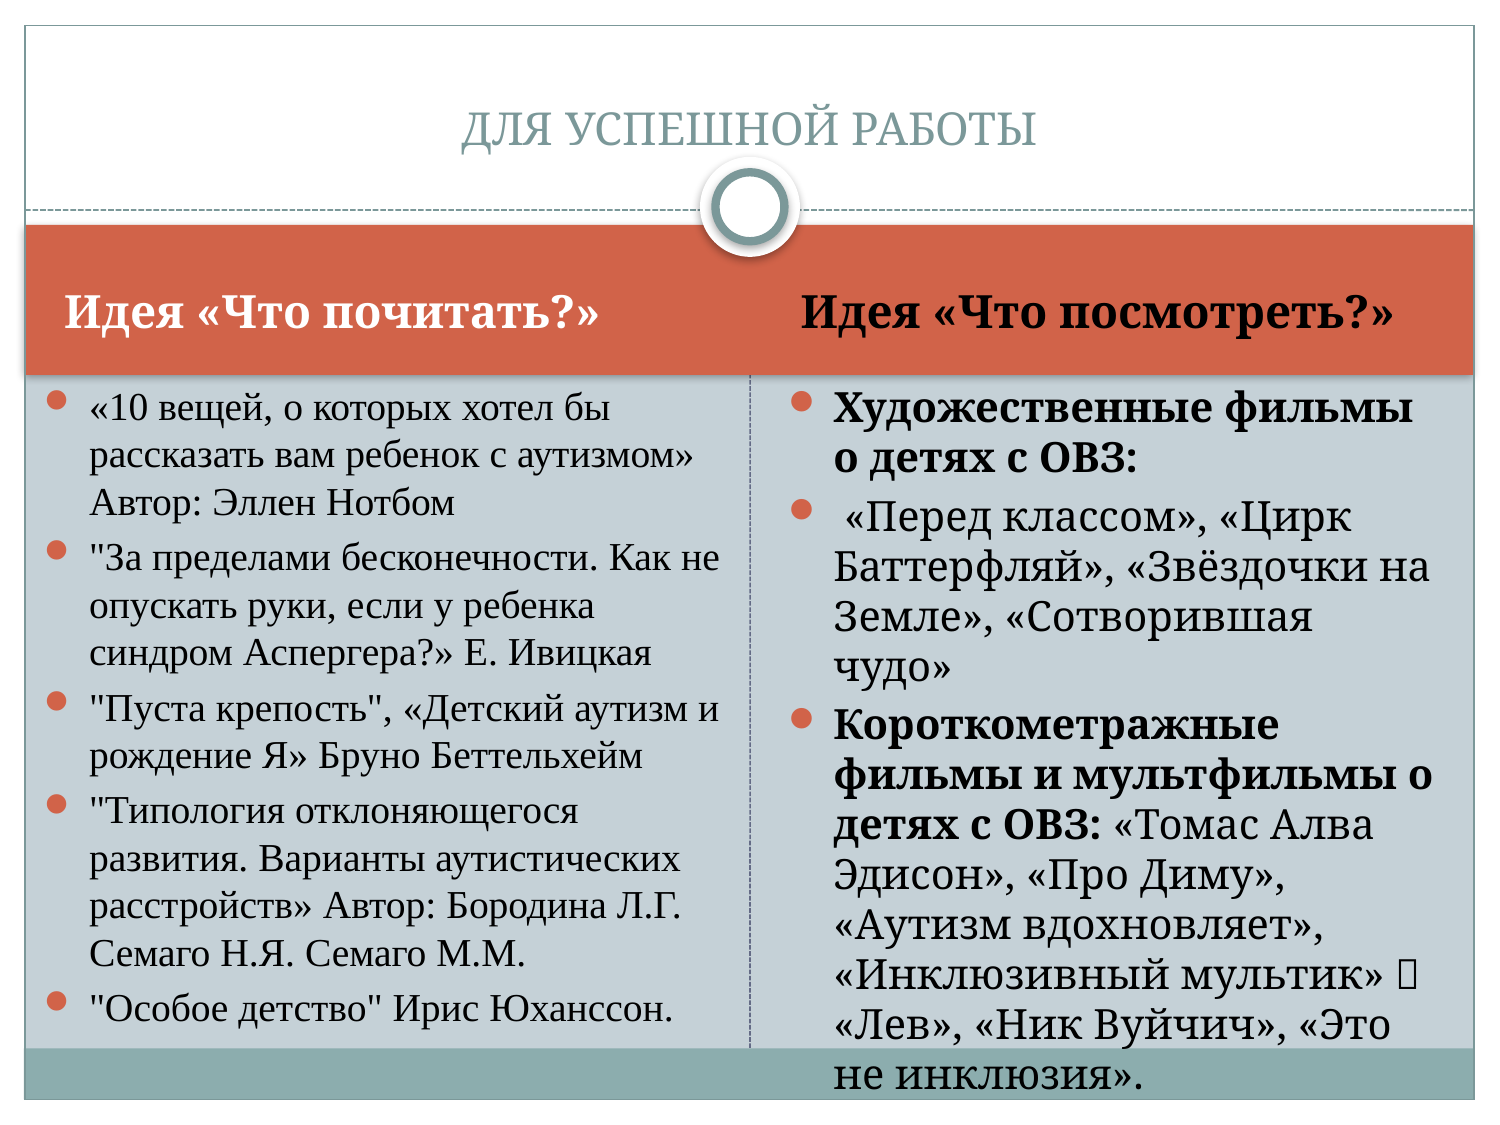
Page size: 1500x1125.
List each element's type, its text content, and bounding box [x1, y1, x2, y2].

title ДЛЯ УСПЕШНОЙ РАБОТЫ [49, 37, 1450, 162]
list Художественные фильмы о детях с ОВЗ: «Перед классом», «Цирк Баттерфляй», «Звёздочки на Земле», «Сотворившая чудо» Короткометражные фильмы и мультфильмы о детях с ОВЗ: «Томас Алва Эдисон», «Про Диму», «Аутизм вдохновляет», «Инклюзивный мультик»  «Лев», «Ник Вуйчич», «Это не инклюзия». [773, 373, 1457, 1001]
list Идея «Что посмотреть?» [785, 249, 1450, 371]
list «10 вещей, о которых хотел бы рассказать вам ребенок с аутизмом» Автор: Эллен Нотбом "За пределами бесконечности. Как не опускать руки, если у ребенка синдром Аспергера?» Е. Ивицкая "Пуста крепость", «Детский аутизм и рождение Я» Бруно Беттельхейм "Типология отклоняющегося развития. Варианты аутистических расстройств» Автор: Бородина Л.Г. Семаго Н.Я. Семаго М.М. "Особое детство" Ирис Юханссон. [29, 373, 739, 1059]
list Идея «Что почитать?» [48, 249, 714, 371]
